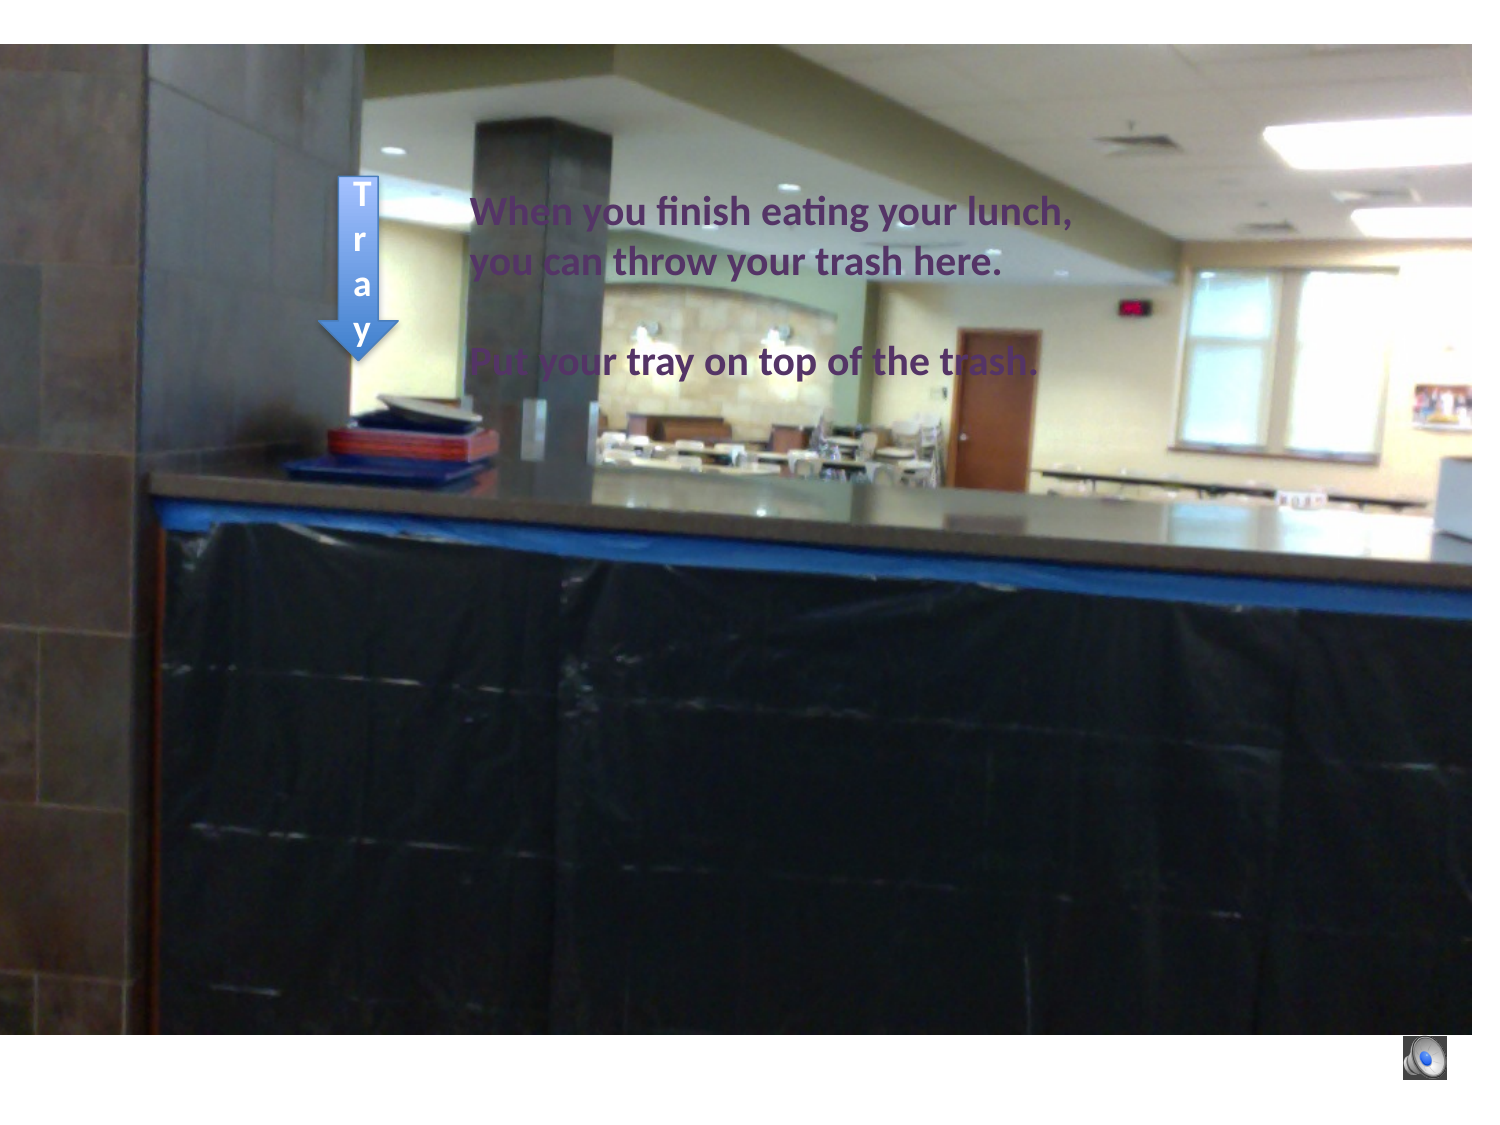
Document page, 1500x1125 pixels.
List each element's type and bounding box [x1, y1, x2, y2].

picture [1401, 1034, 1449, 1082]
list [0, 44, 1500, 1036]
